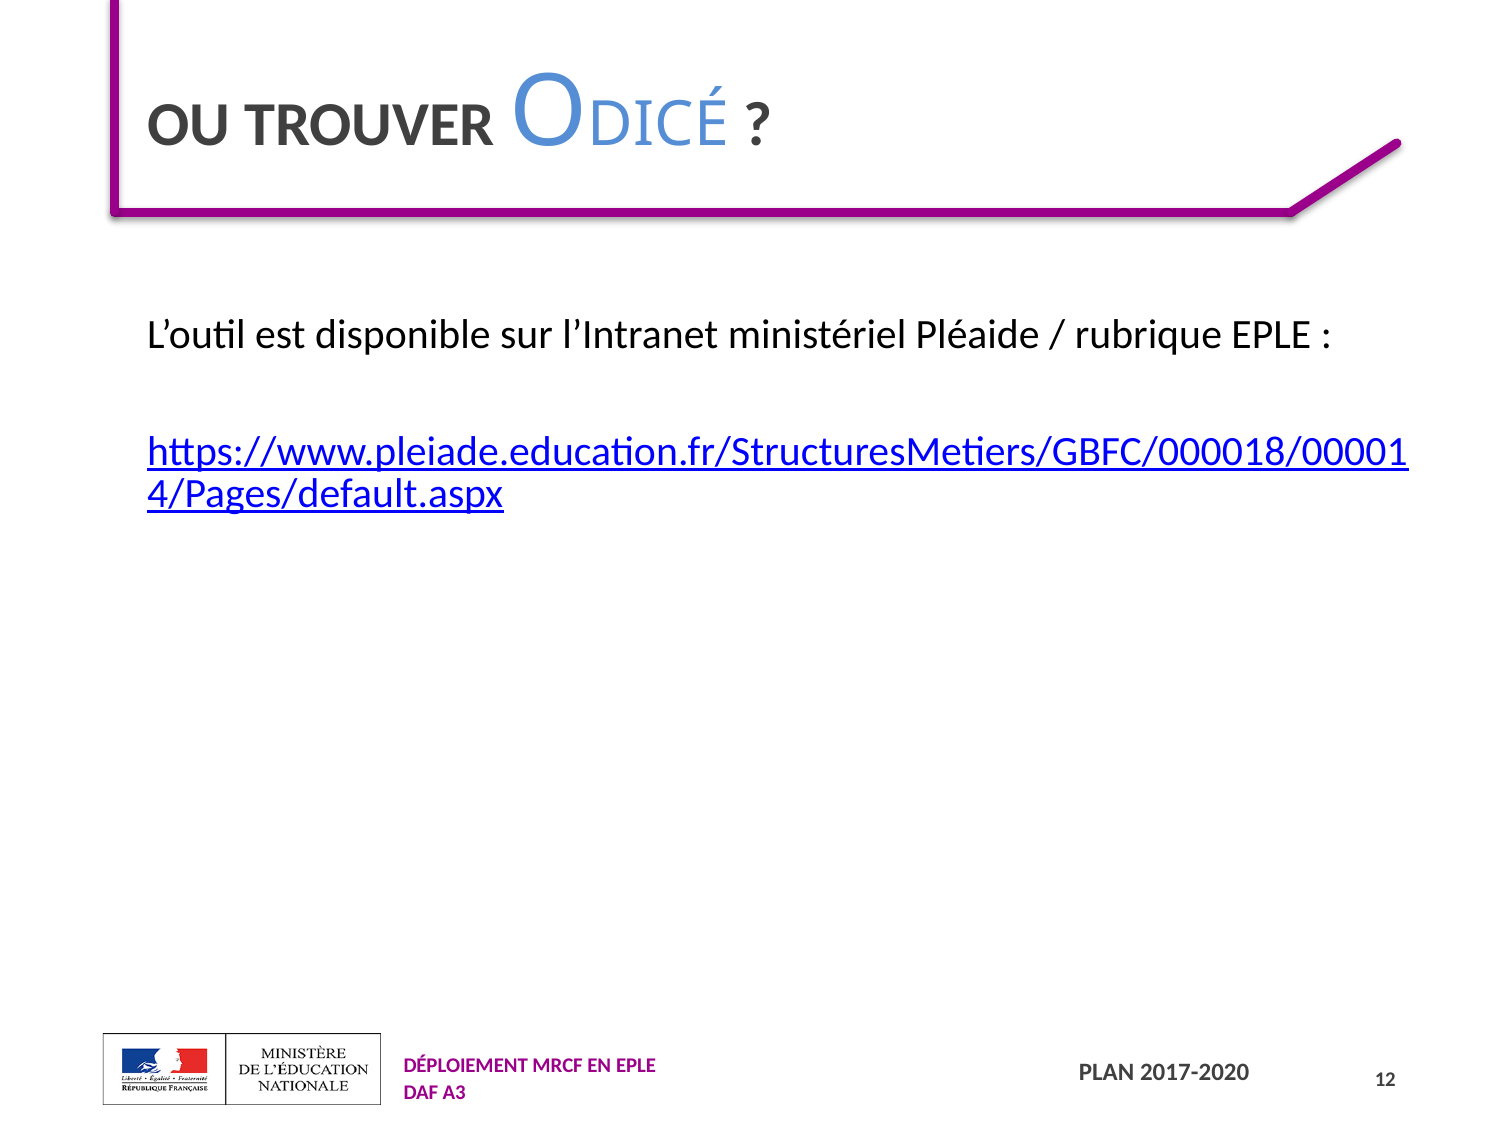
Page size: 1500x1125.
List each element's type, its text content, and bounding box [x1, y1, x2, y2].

title Ou trouver ODICé ? [132, 0, 1425, 212]
list L’outil est disponible sur l’Intranet ministériel Pléaide / rubrique EPLE : https://www.pleiade.education.fr/StructuresMetiers/GBFC/000018/000014/Pages/default.aspx [132, 241, 1425, 963]
picture [102, 1033, 381, 1105]
slide_number 12 [1336, 1048, 1411, 1109]
